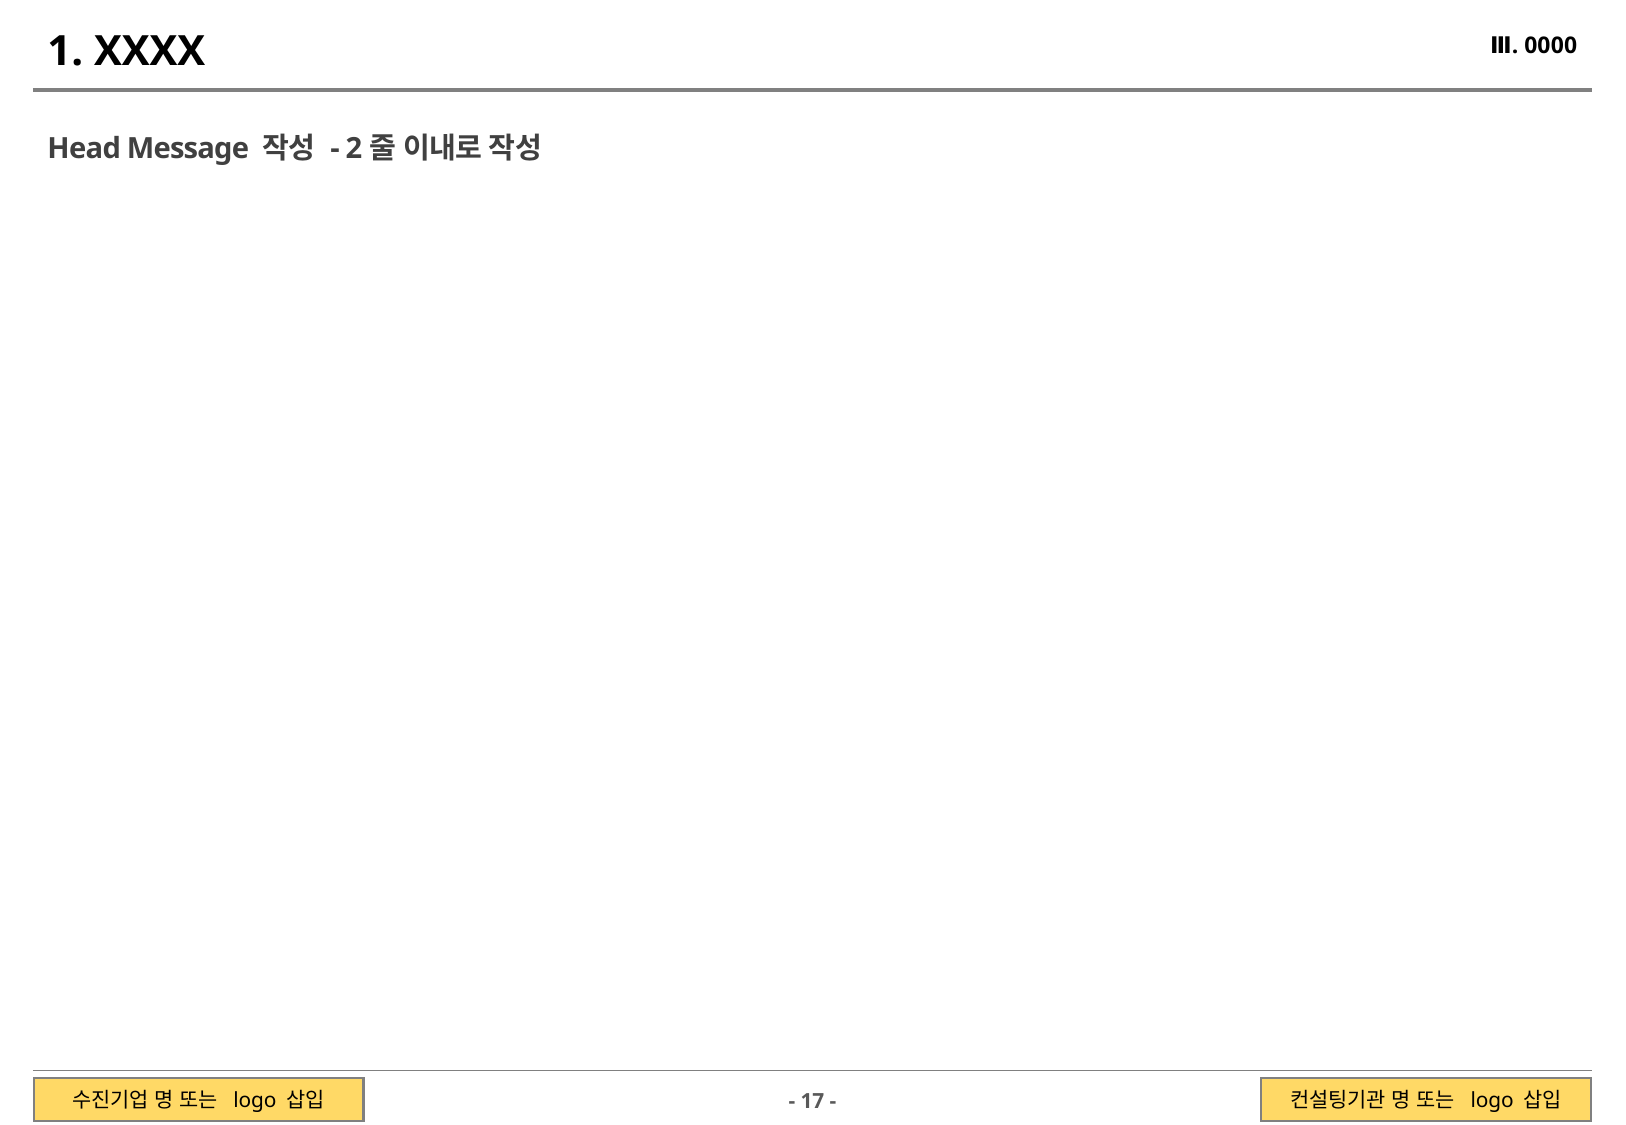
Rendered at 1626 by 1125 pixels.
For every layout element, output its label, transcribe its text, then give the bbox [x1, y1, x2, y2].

text_box Ⅲ. 0000 [1308, 23, 1593, 66]
text_box Head Message 작성 - 2줄 이내로 작성 [32, 113, 1593, 173]
text_box 1. XXXX [32, 16, 1061, 81]
